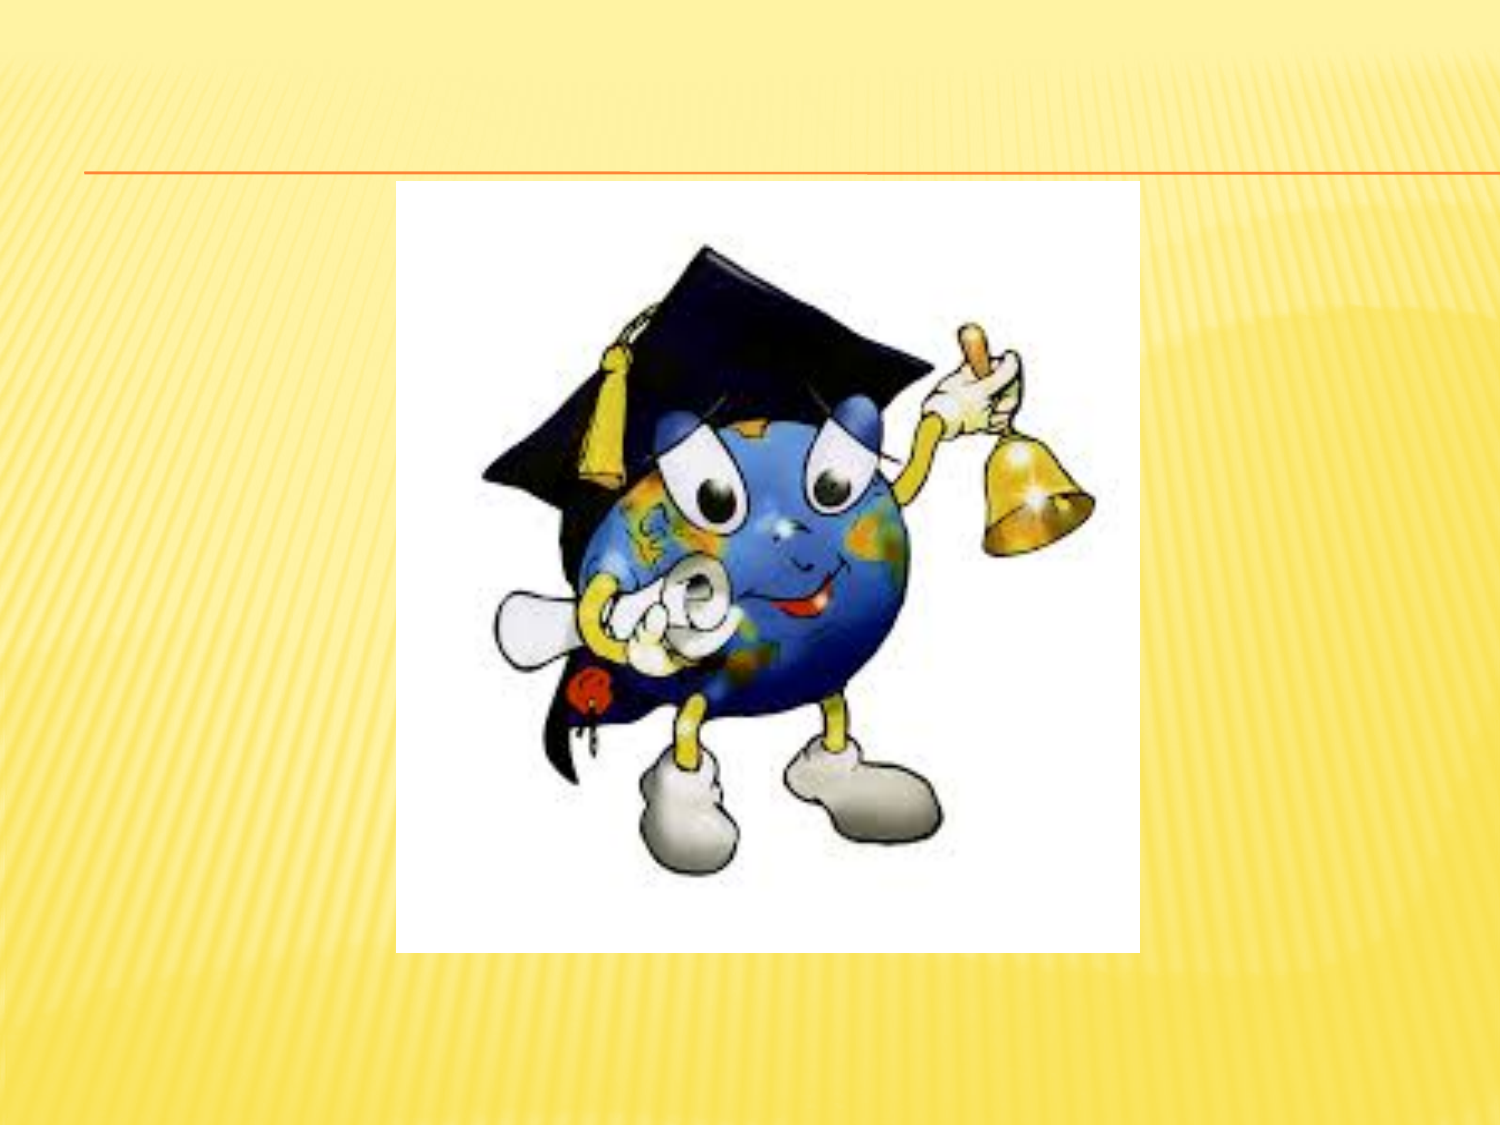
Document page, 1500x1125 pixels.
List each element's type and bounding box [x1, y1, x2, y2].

picture [396, 180, 1141, 953]
